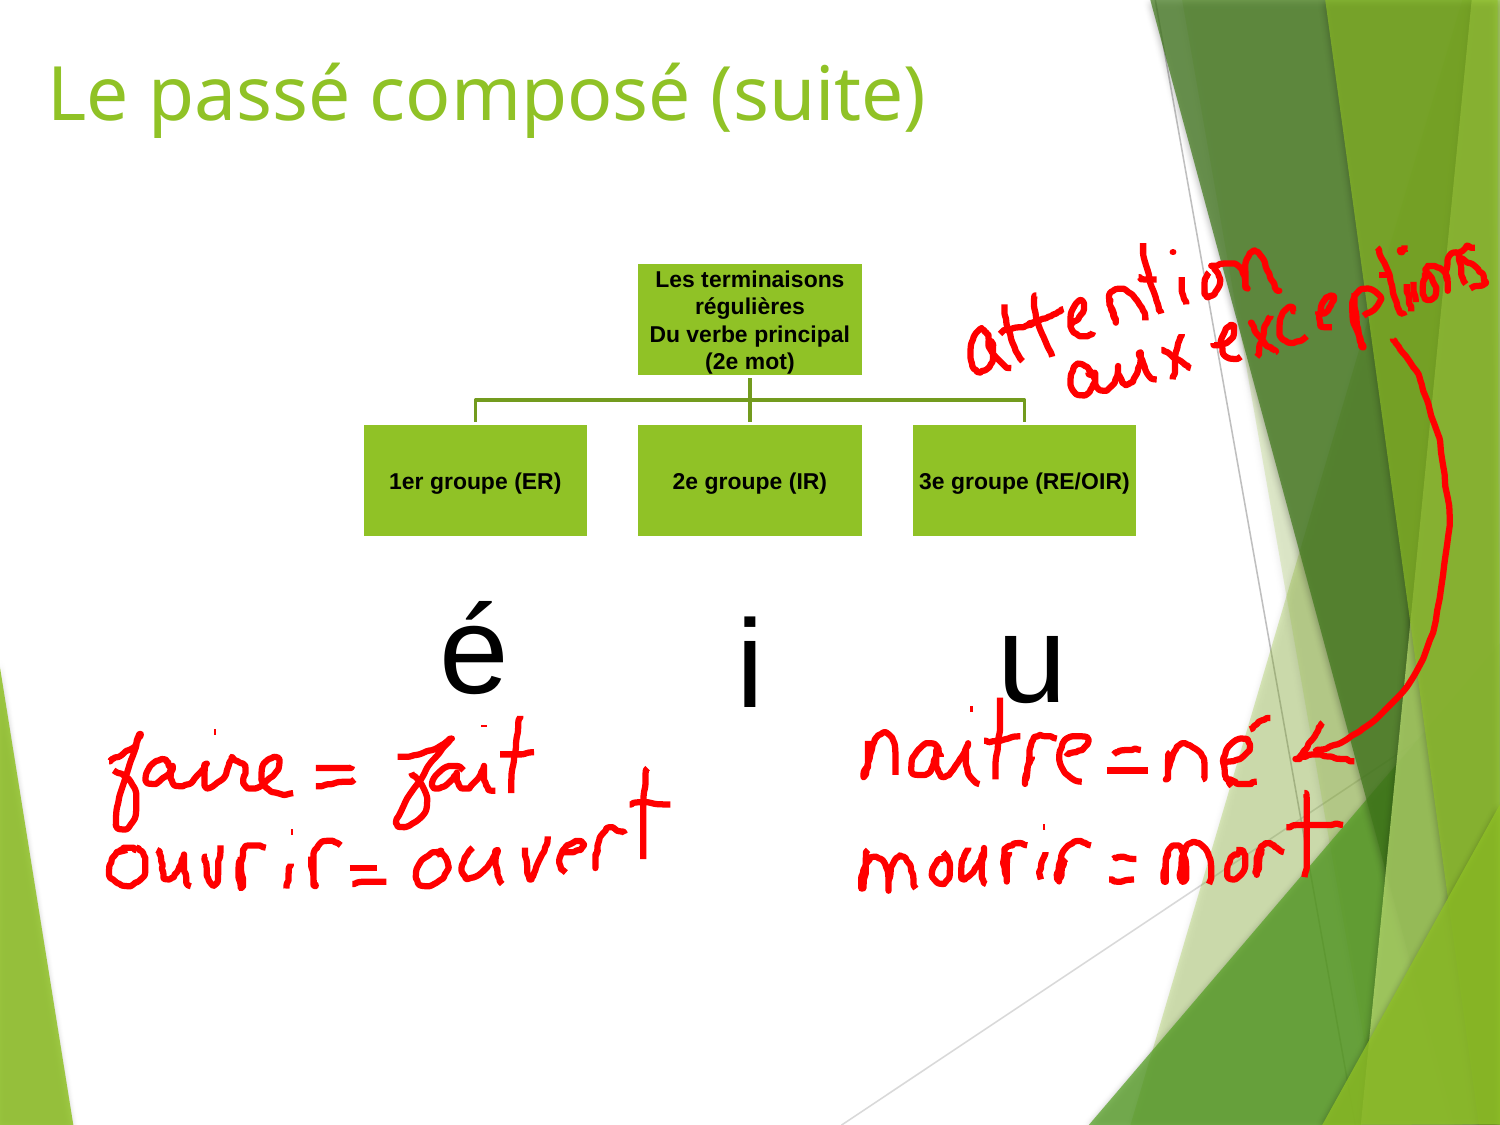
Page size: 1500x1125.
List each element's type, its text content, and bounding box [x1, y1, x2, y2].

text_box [99, 261, 1401, 538]
text_box [1458, 244, 1487, 290]
text_box [1398, 245, 1406, 254]
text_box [108, 715, 535, 767]
text_box [1376, 247, 1385, 261]
text_box [1421, 251, 1467, 301]
text_box [1245, 249, 1266, 261]
title Le passé composé (suite) [32, 37, 1347, 188]
text_box é [305, 561, 643, 727]
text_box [860, 792, 1344, 892]
text_box u [913, 569, 1152, 696]
text_box [1405, 284, 1413, 312]
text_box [863, 697, 1271, 787]
text_box [1142, 243, 1148, 261]
text_box i [599, 574, 900, 740]
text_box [108, 767, 671, 890]
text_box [1294, 338, 1451, 762]
text_box [1412, 281, 1417, 303]
